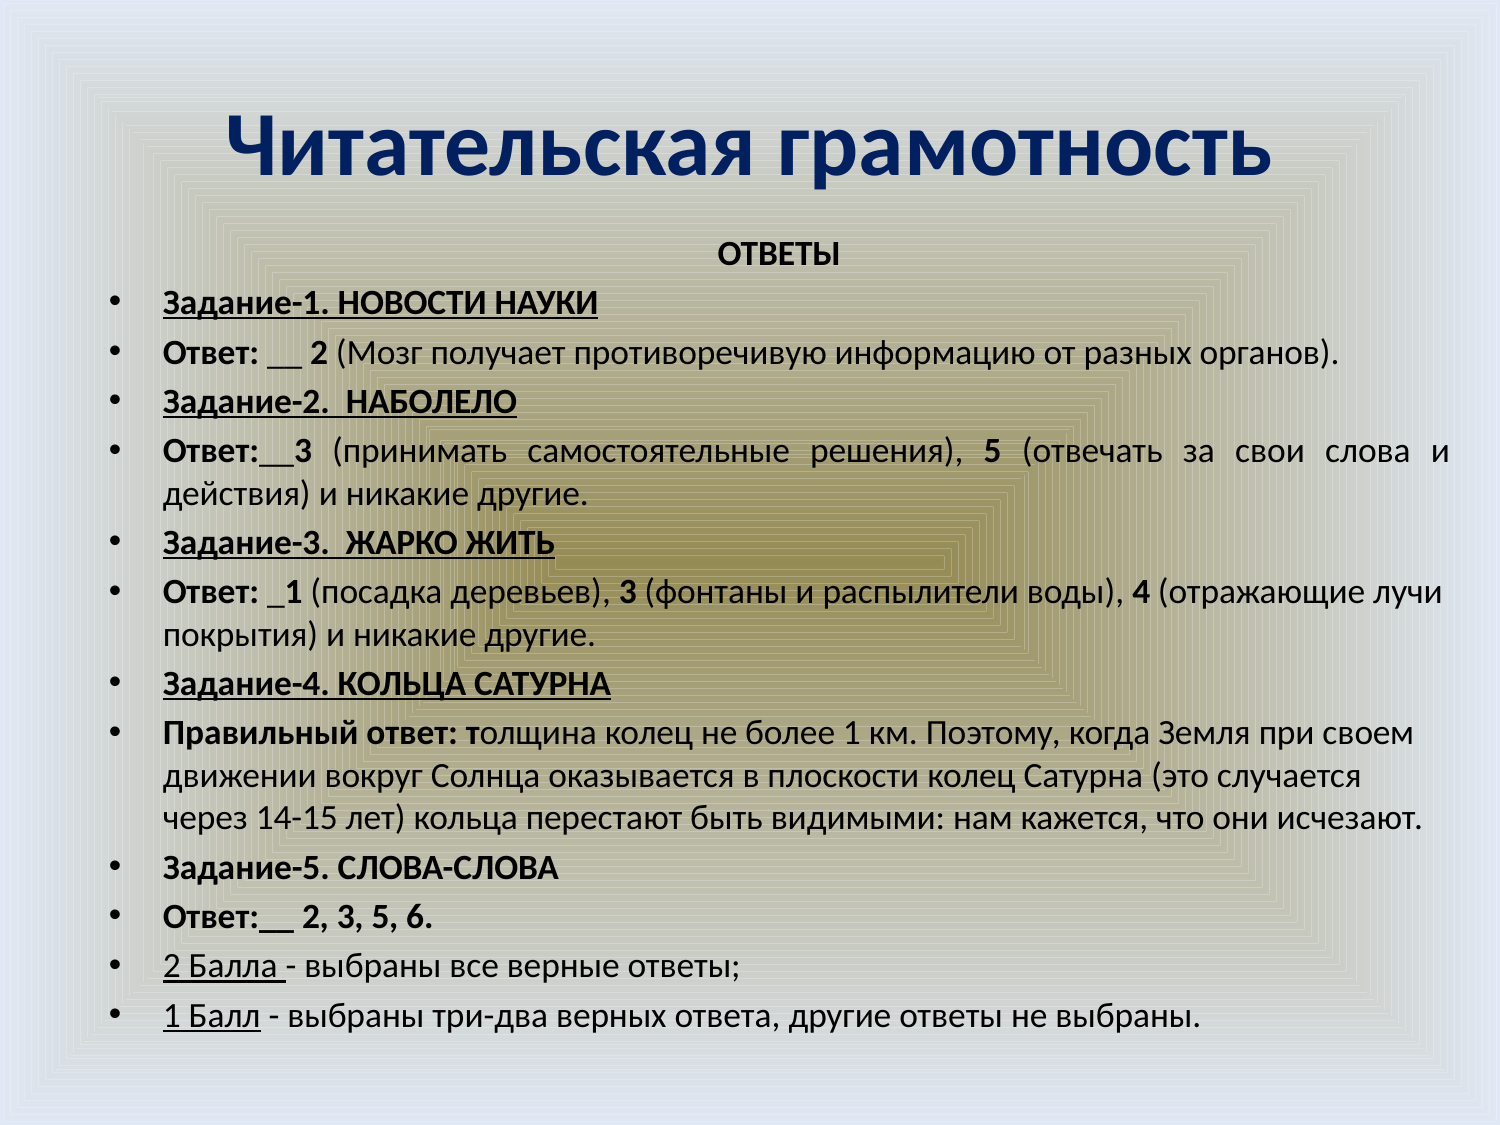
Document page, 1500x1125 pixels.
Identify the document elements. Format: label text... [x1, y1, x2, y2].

list ОТВЕТЫ Задание-1. НОВОСТИ НАУКИ Ответ: __ 2 (Мозг получает противоречивую информацию от разных органов). Задание-2. НАБОЛЕЛО Ответ:__3 (принимать самостоятельные решения), 5 (отвечать за свои слова и действия) и никакие другие. Задание-3. ЖАРКО ЖИТЬ Ответ: _1 (посадка деревьев), 3 (фонтаны и распылители воды), 4 (отражающие лучи покрытия) и никакие другие. Задание-4. КОЛЬЦА САТУРНА Правильный ответ: толщина колец не более 1 км. Поэтому, когда Земля при своем движении вокруг Солнца оказывается в плоскости колец Сатурна (это случается через 14-15 лет) кольца перестают быть видимыми: нам кажется, что они исчезают. Задание-5. СЛОВА-СЛОВА Ответ:__ 2, 3, 5, 6. 2 Балла - выбраны все верные ответы; 1 Балл - выбраны три-два верных ответа, другие ответы не выбраны. [93, 222, 1465, 1067]
title Читательская грамотность [75, 45, 1425, 233]
